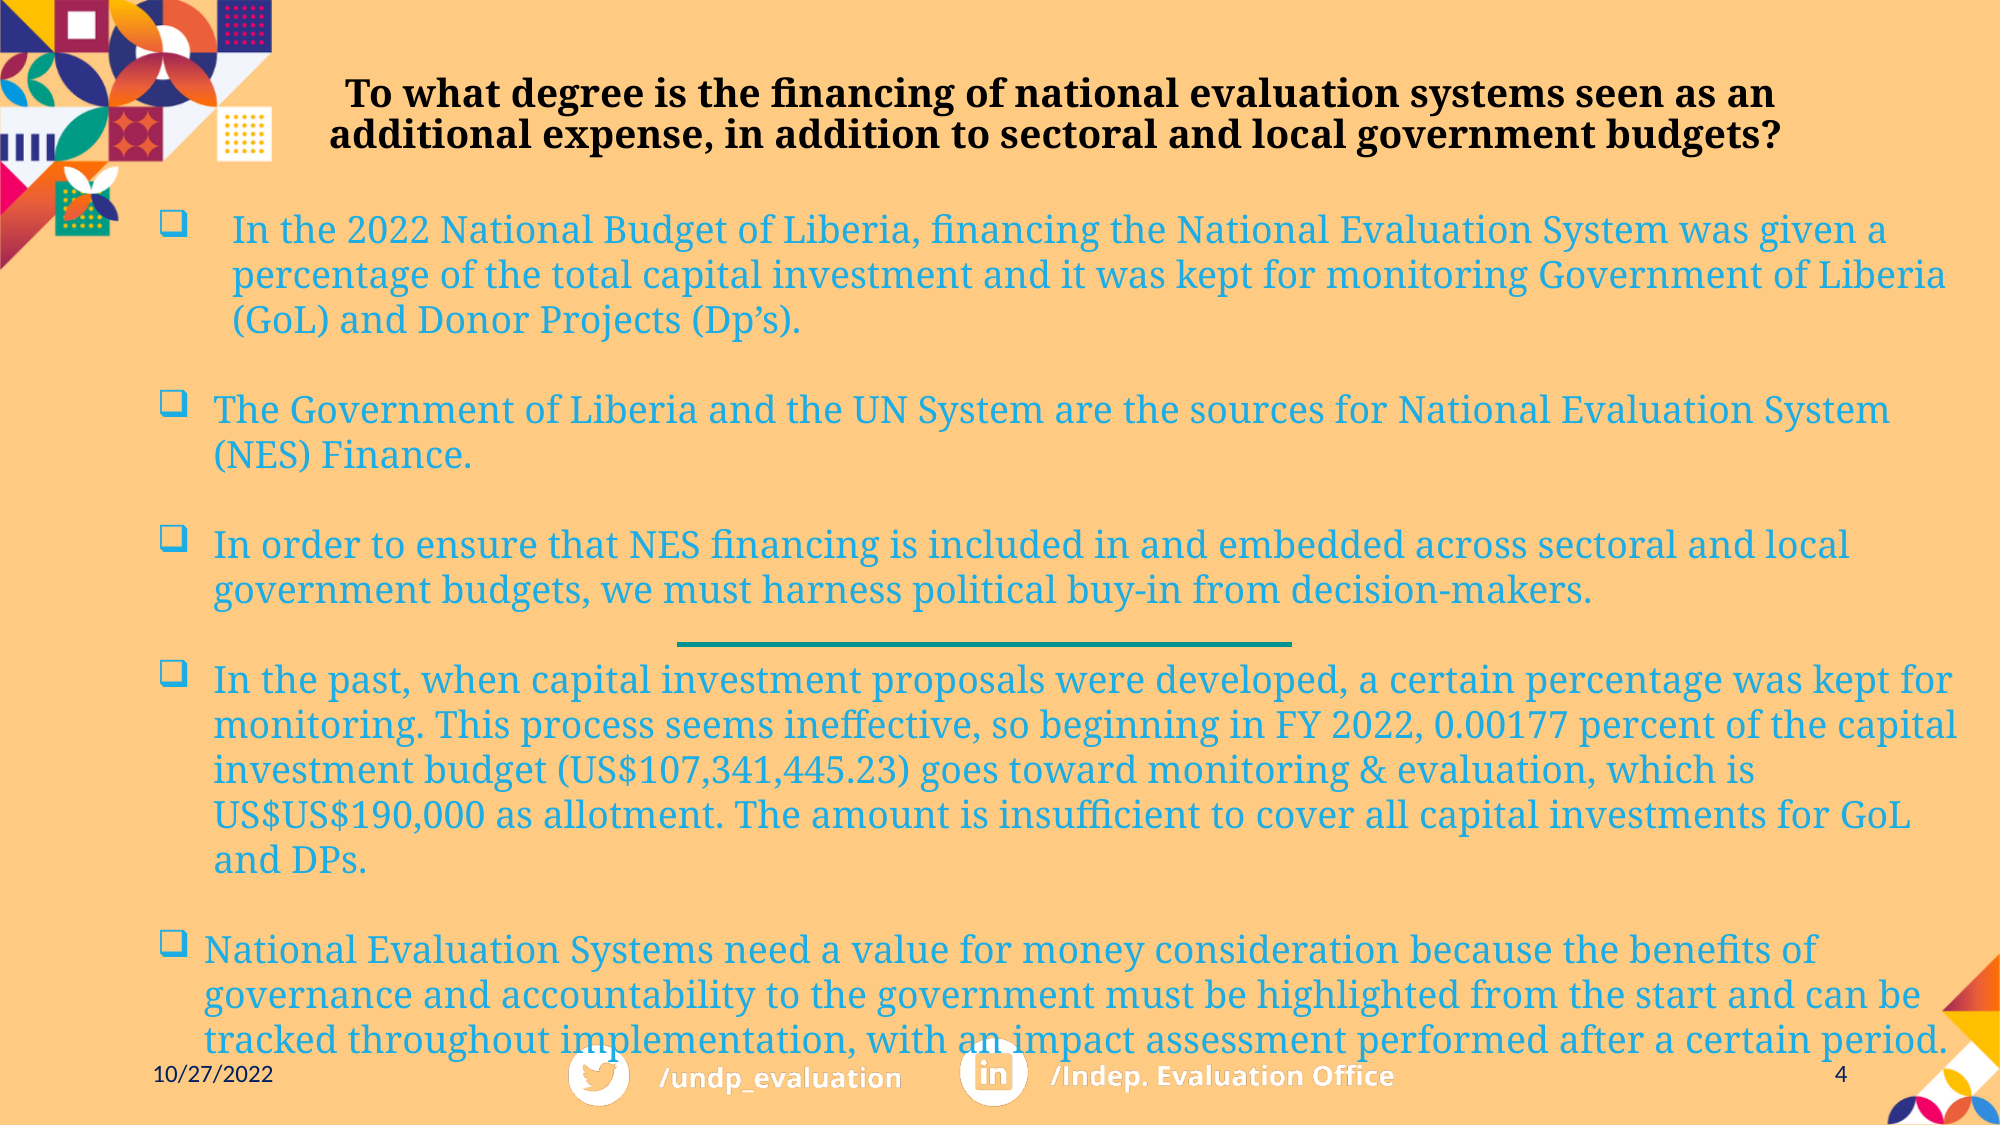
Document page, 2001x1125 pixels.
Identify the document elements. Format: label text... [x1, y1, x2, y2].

text_box In the 2022 National Budget of Liberia, financing the National Evaluation System was given a percentage of the total capital investment and it was kept for monitoring Government of Liberia (GoL) and Donor Projects (Dp’s). The Government of Liberia and the UN System are the sources for National Evaluation System (NES) Finance. In order to ensure that NES financing is included in and embedded across sectoral and local government budgets, we must harness political buy-in from decision-makers. In the past, when capital investment proposals were developed, a certain percentage was kept for monitoring. This process seems ineffective, so beginning in FY 2022, 0.00177 percent of the capital investment budget (US$107,341,445.23) goes toward monitoring & evaluation, which is US$US$190,000 as allotment. The amount is insufficient to cover all capital investments for GoL and DPs. National Evaluation Systems need a value for money consideration because the benefits of governance and accountability to the government must be highlighted from the start and can be tracked throughout implementation, with an impact assessment performed after a certain period. [142, 176, 1981, 1000]
footer [662, 1042, 1338, 1103]
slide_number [137, 1042, 588, 1103]
slide_number 4 [1412, 1042, 1863, 1103]
text_box To what degree is the financing of national evaluation systems seen as an additional expense, in addition to sectoral and local government budgets? [290, 60, 1832, 176]
picture [0, 0, 2000, 1125]
